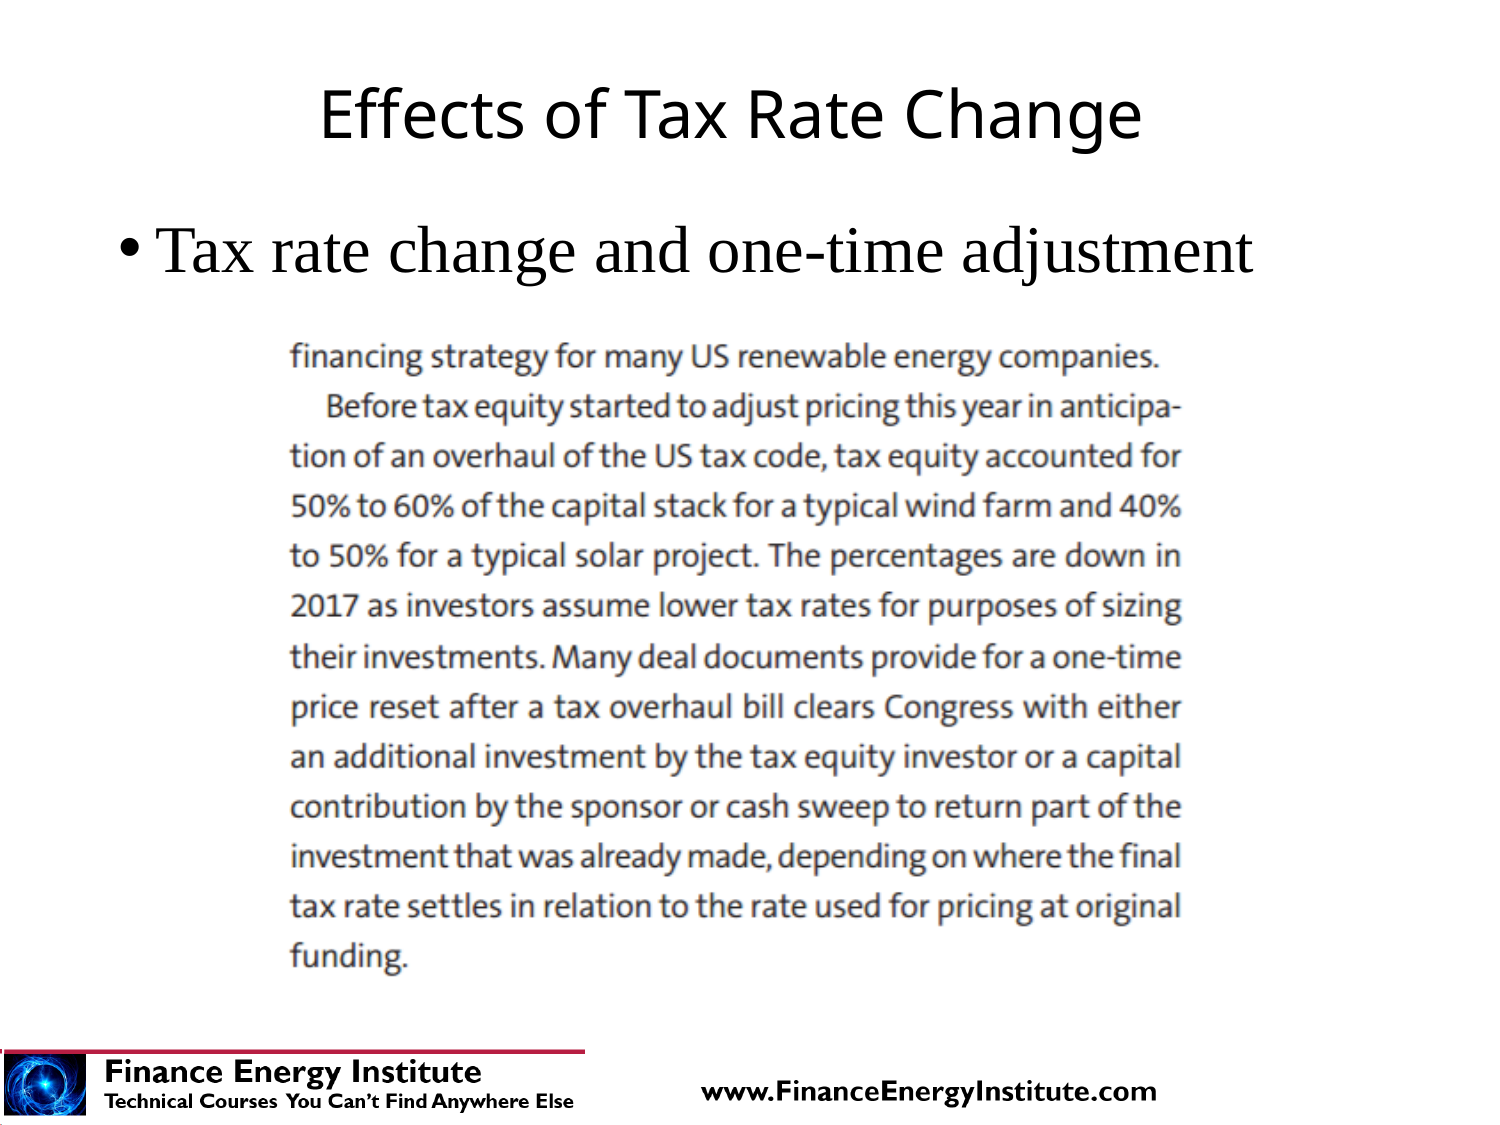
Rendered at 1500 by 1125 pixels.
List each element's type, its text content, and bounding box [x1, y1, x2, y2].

title Effects of Tax Rate Change [103, 59, 1361, 174]
picture [202, 334, 1207, 987]
picture [0, 1042, 585, 1125]
picture [696, 1074, 1166, 1112]
list Tax rate change and one-time adjustment [103, 207, 1400, 1014]
